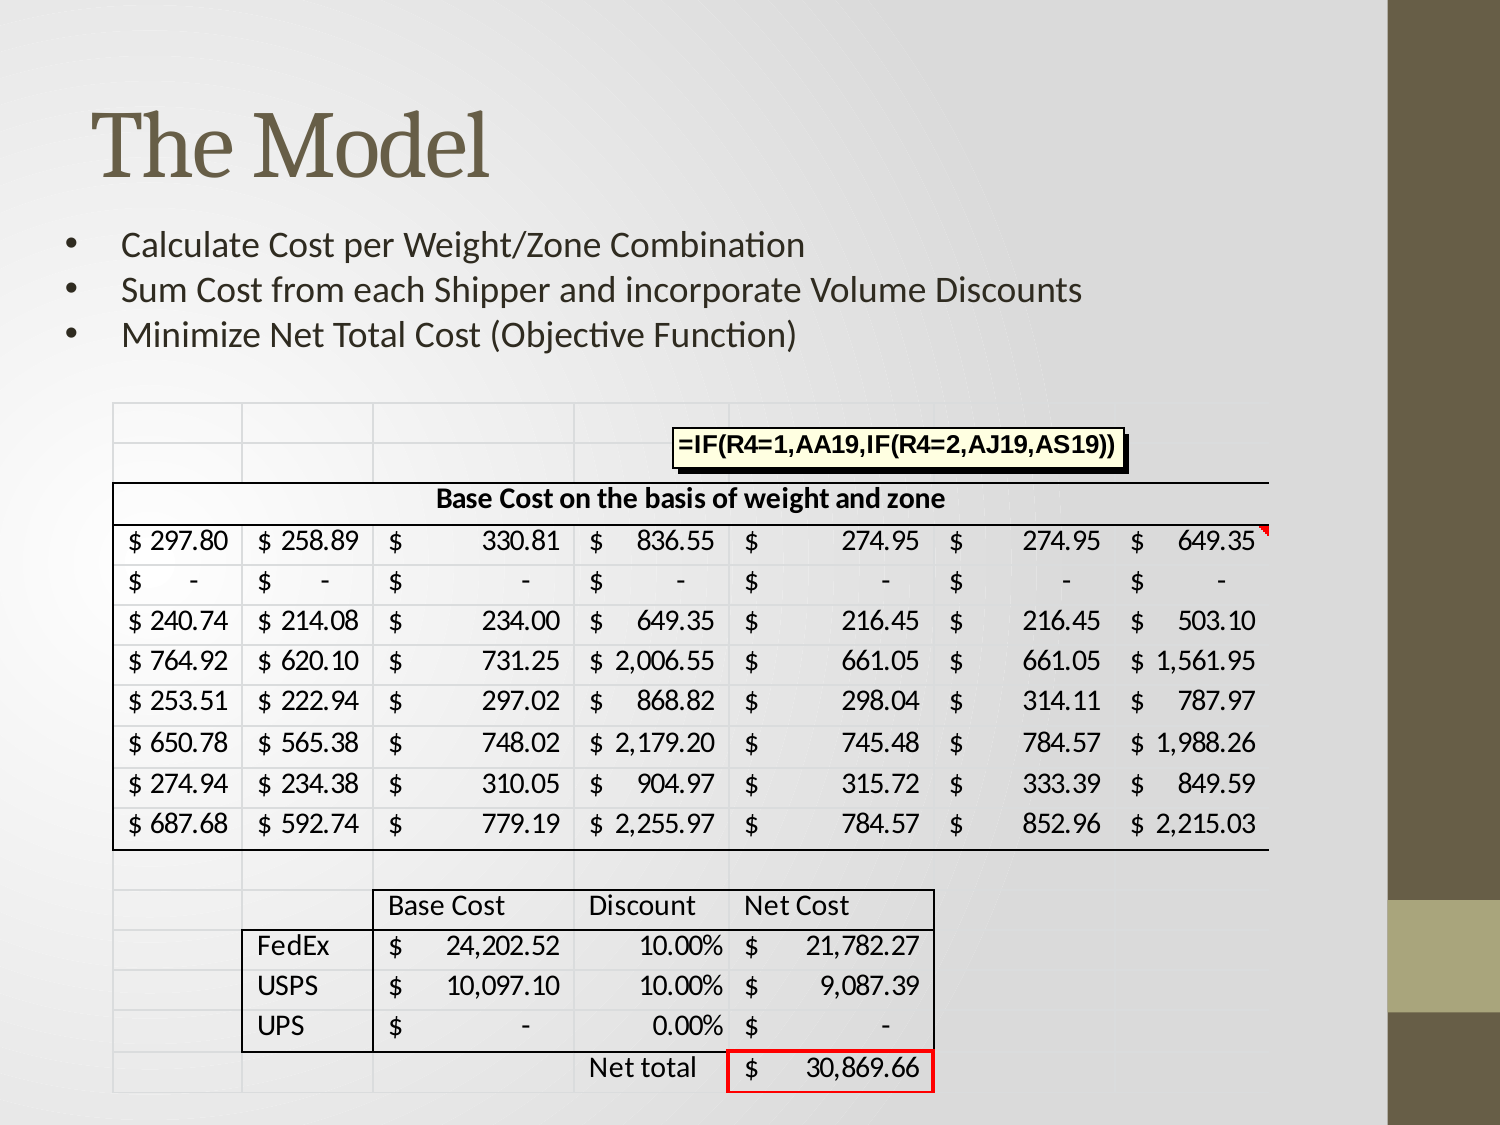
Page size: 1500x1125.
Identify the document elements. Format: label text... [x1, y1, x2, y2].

title The Model [75, 45, 1325, 212]
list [111, 401, 1272, 1096]
text_box Calculate Cost per Weight/Zone Combination Sum Cost from each Shipper and incorporate Volume Discounts Minimize Net Total Cost (Objective Function) [49, 212, 1400, 363]
